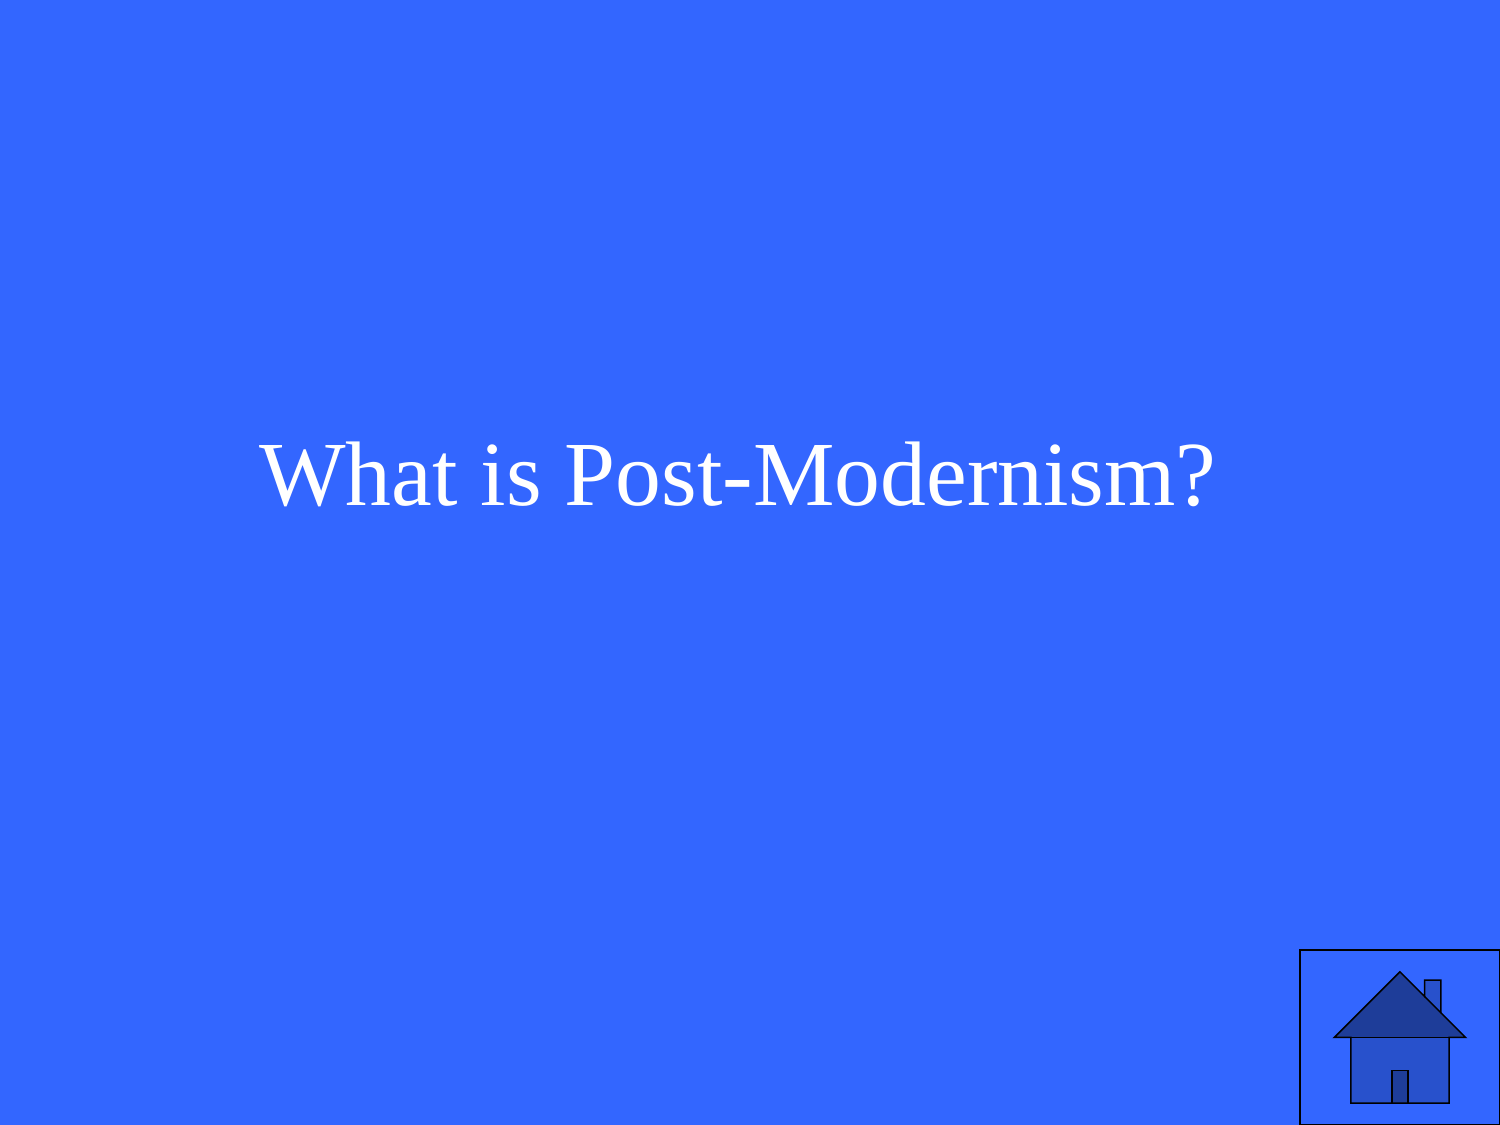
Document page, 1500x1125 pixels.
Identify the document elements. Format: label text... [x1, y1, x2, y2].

text_box [1299, 950, 1500, 1125]
title What is Post-Modernism? [112, 374, 1388, 563]
